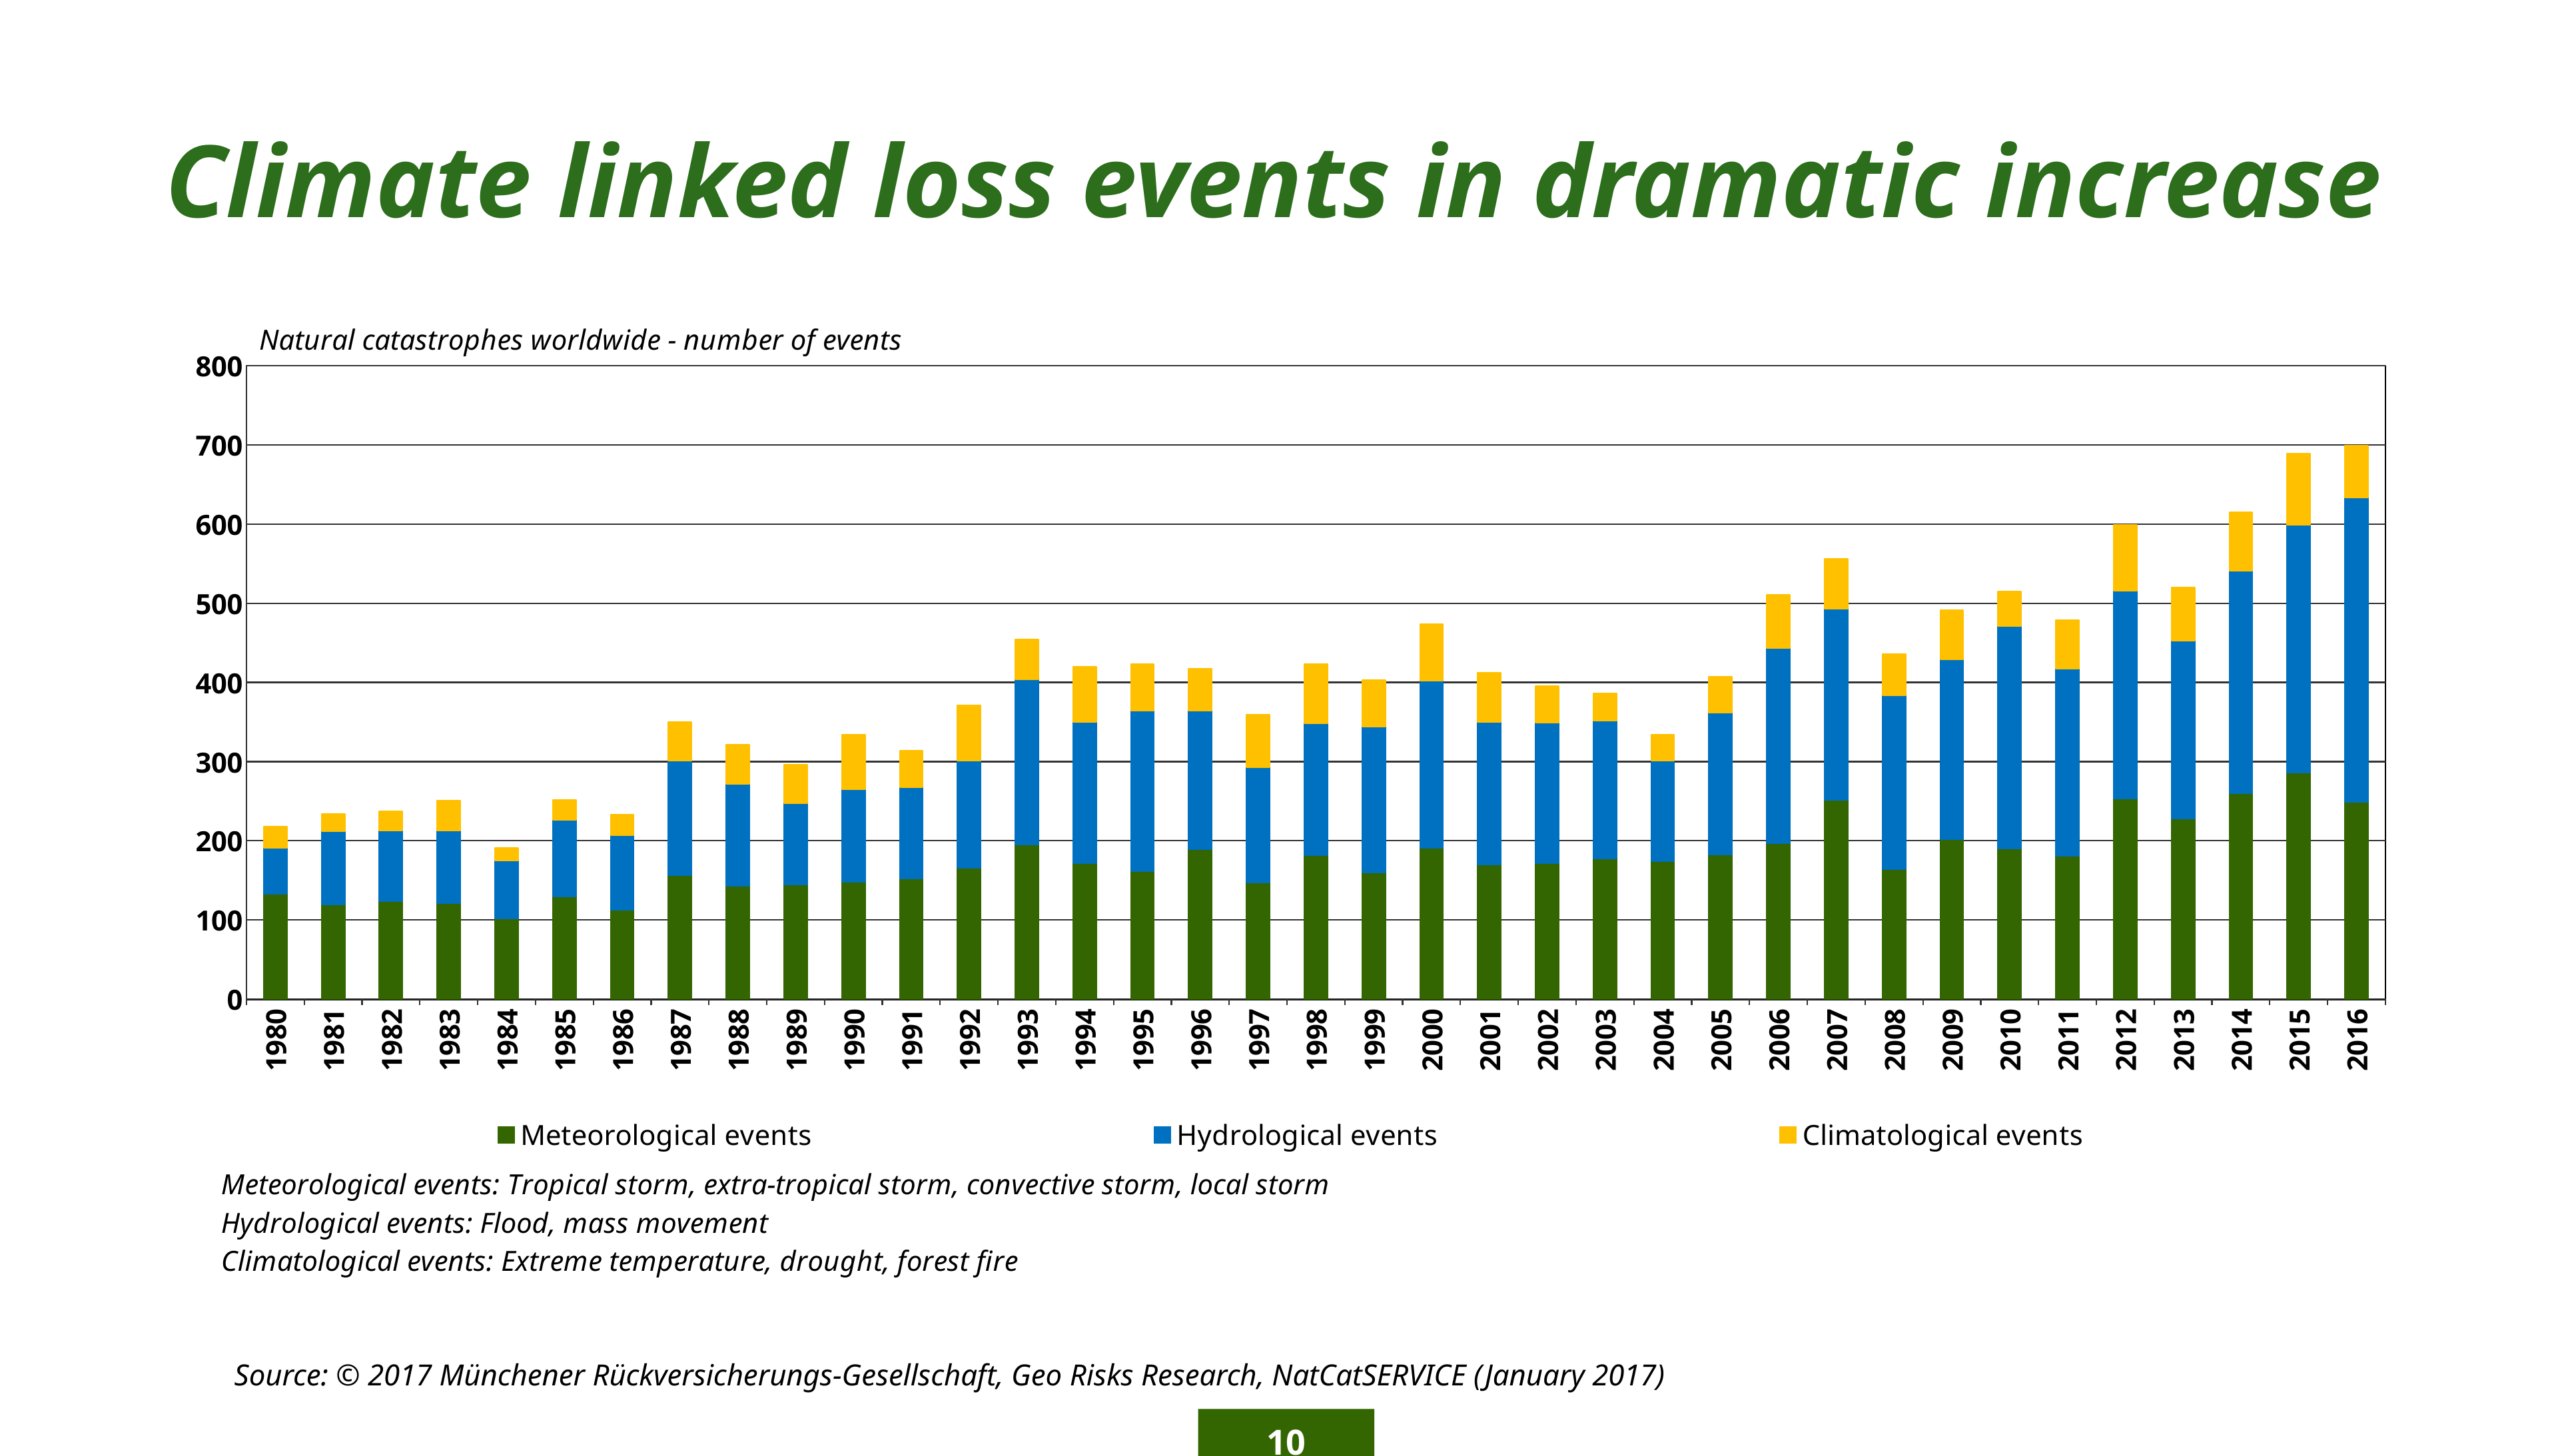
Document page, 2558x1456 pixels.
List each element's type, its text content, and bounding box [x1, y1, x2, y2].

text_box Source: © 2017 Münchener Rückversicherungs-Gesellschaft, Geo Risks Research, NatCatSERVICE (January 2017) [211, 1345, 2407, 1403]
chart [165, 302, 2422, 1301]
text_box 10 [1198, 1409, 1375, 1456]
title Climate linked loss events in dramatic increase [77, 106, 2495, 240]
